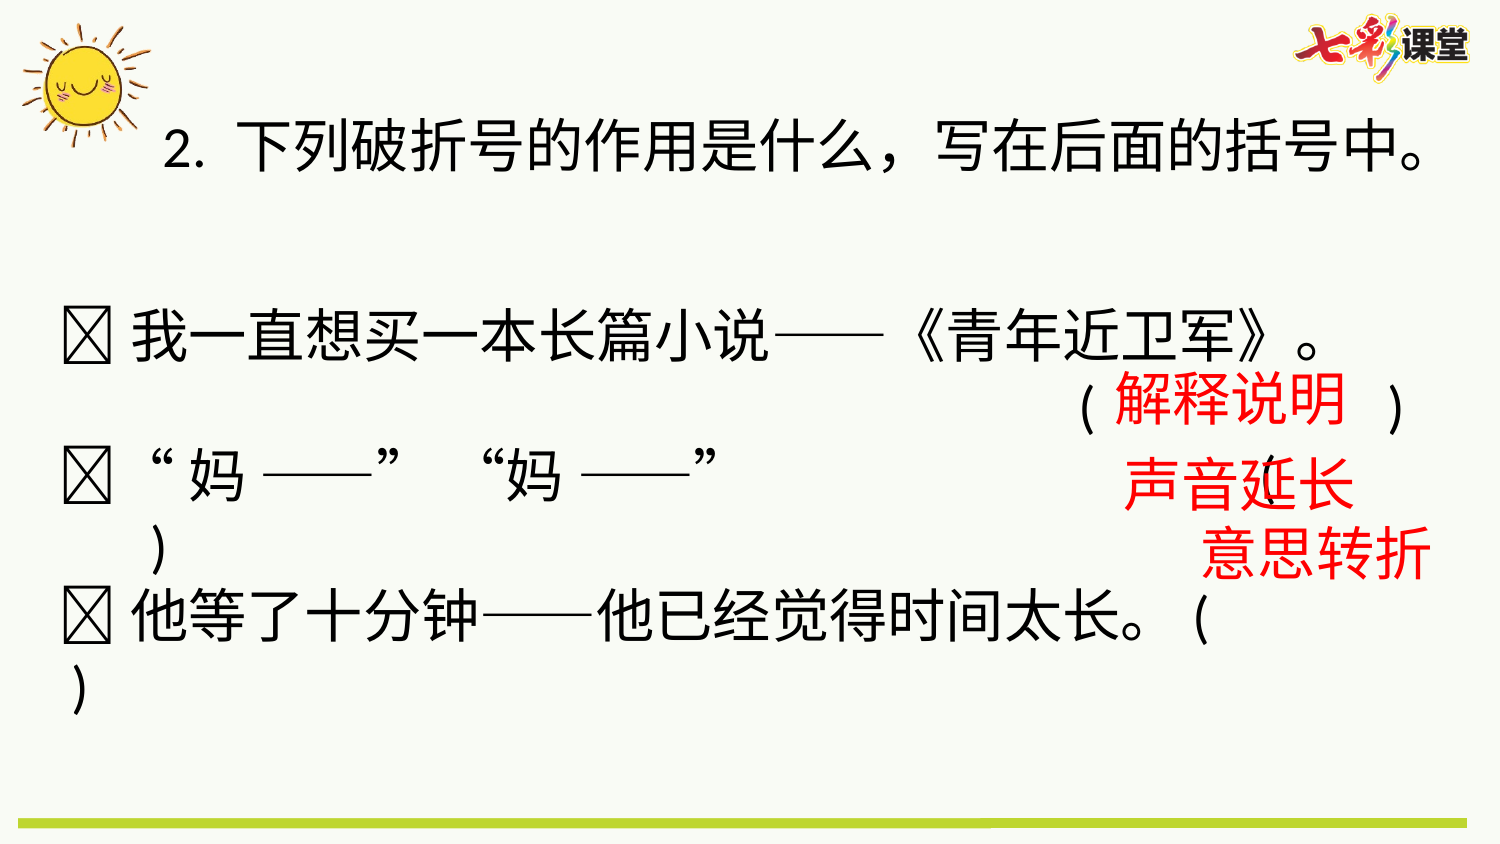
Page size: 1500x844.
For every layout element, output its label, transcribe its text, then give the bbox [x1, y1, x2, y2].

text_box 2. 下列破折号的作用是什么，写在后面的括号中。 [148, 102, 1473, 187]
text_box 我一直想买一本长篇小说——《青年近卫军》。 ( ) “妈 ——” “妈 ——” ( ) 他等了十分钟——他已经觉得时间太长。( ) [43, 291, 1488, 727]
picture [0, 0, 173, 172]
picture [1291, 9, 1472, 87]
text_box 意思转折 [1185, 509, 1497, 595]
picture [18, 771, 1467, 844]
text_box 解释说明 [1099, 355, 1430, 440]
text_box 声音延长 [1108, 440, 1381, 526]
